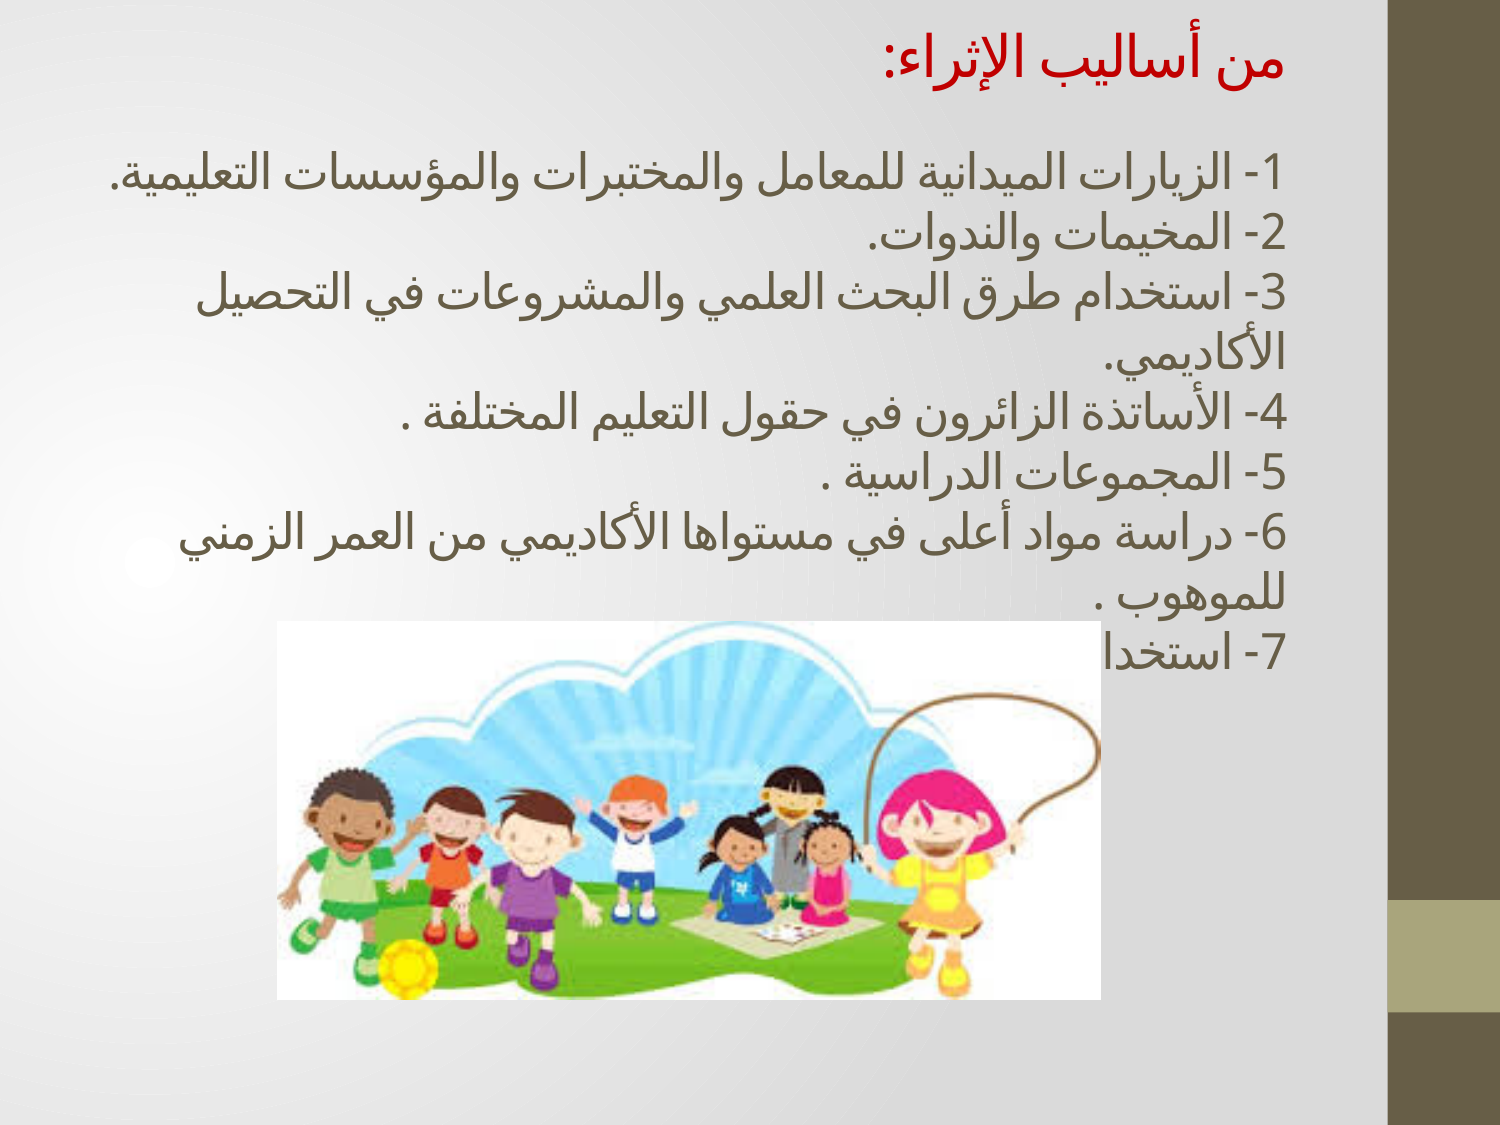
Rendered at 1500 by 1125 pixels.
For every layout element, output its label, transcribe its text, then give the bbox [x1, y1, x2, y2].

title من أساليب الإثراء: 1- الزيارات الميدانية للمعامل والمختبرات والمؤسسات التعليمية. 2- المخيمات والندوات. 3- استخدام طرق البحث العلمي والمشروعات في التحصيل الأكاديمي. 4- الأساتذة الزائرون في حقول التعليم المختلفة . 5- المجموعات الدراسية . 6- دراسة مواد أعلى في مستواها الأكاديمي من العمر الزمني للموهوب . 7- استخدام الحاسب في تعليم الموهوبين [53, 255, 1304, 443]
picture [276, 621, 1102, 1001]
